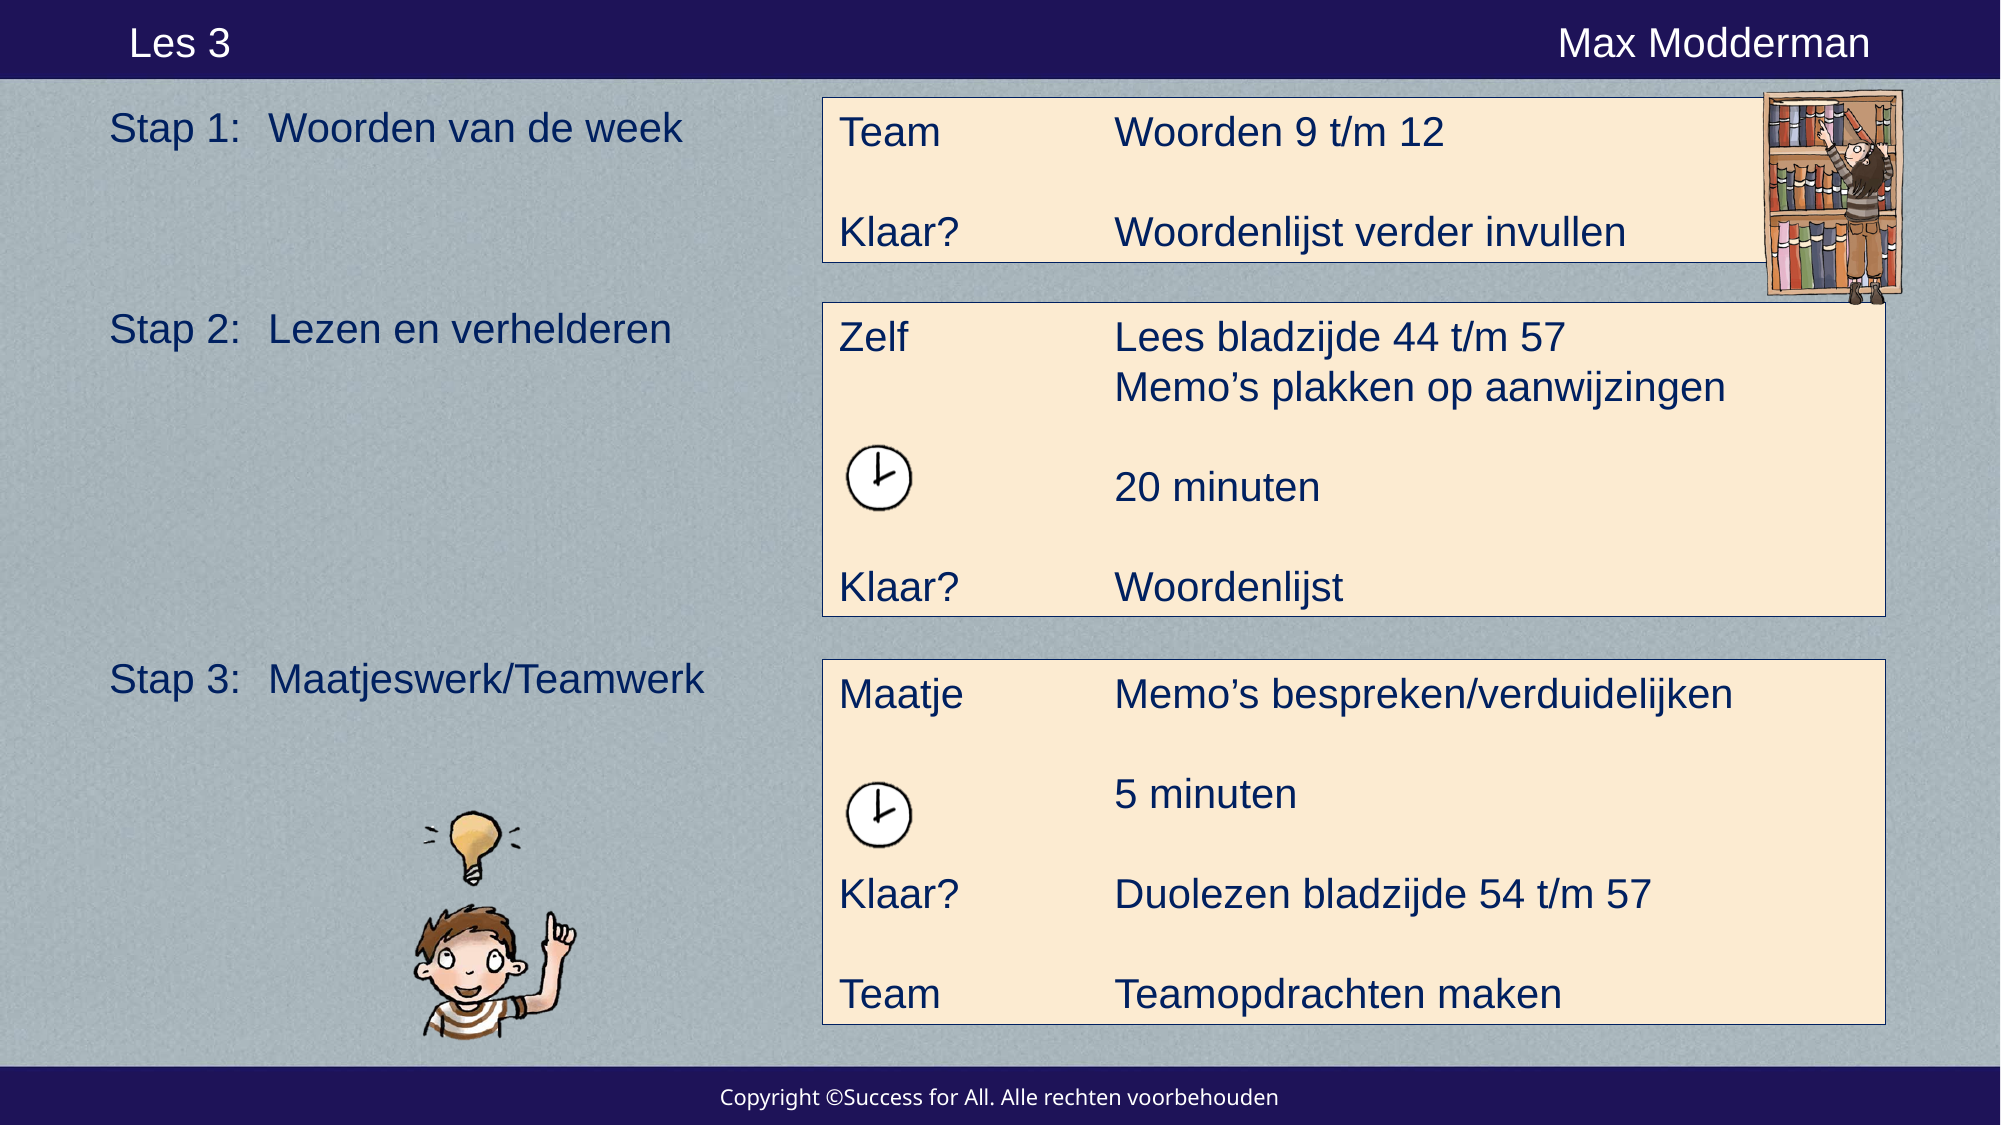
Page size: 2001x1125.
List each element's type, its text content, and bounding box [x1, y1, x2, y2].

text_box Stap 1: Woorden van de week Stap 2: Lezen en verhelderen Stap 3: Maatjeswerk/Teamwerk [94, 93, 887, 709]
text_box Les 3 [114, 8, 354, 73]
text_box Copyright ©Success for All. Alle rechten voorbehouden [0, 1076, 2000, 1125]
text_box Team Woorden 9 t/m 12 Klaar? Woordenlijst verder invullen [822, 97, 1748, 263]
text_box Max Modderman [999, 8, 1886, 123]
text_box Zelf Lees bladzijde 44 t/m 57 Memo’s plakken op aanwijzingen 20 minuten Klaar? Woordenlijst [822, 302, 1886, 617]
text_box Maatje Memo’s bespreken/verduidelijken 5 minuten Klaar? Duolezen bladzijde 54 t/m 57 Team Teamopdrachten maken [822, 659, 1886, 1025]
picture [0, 0, 2001, 1125]
